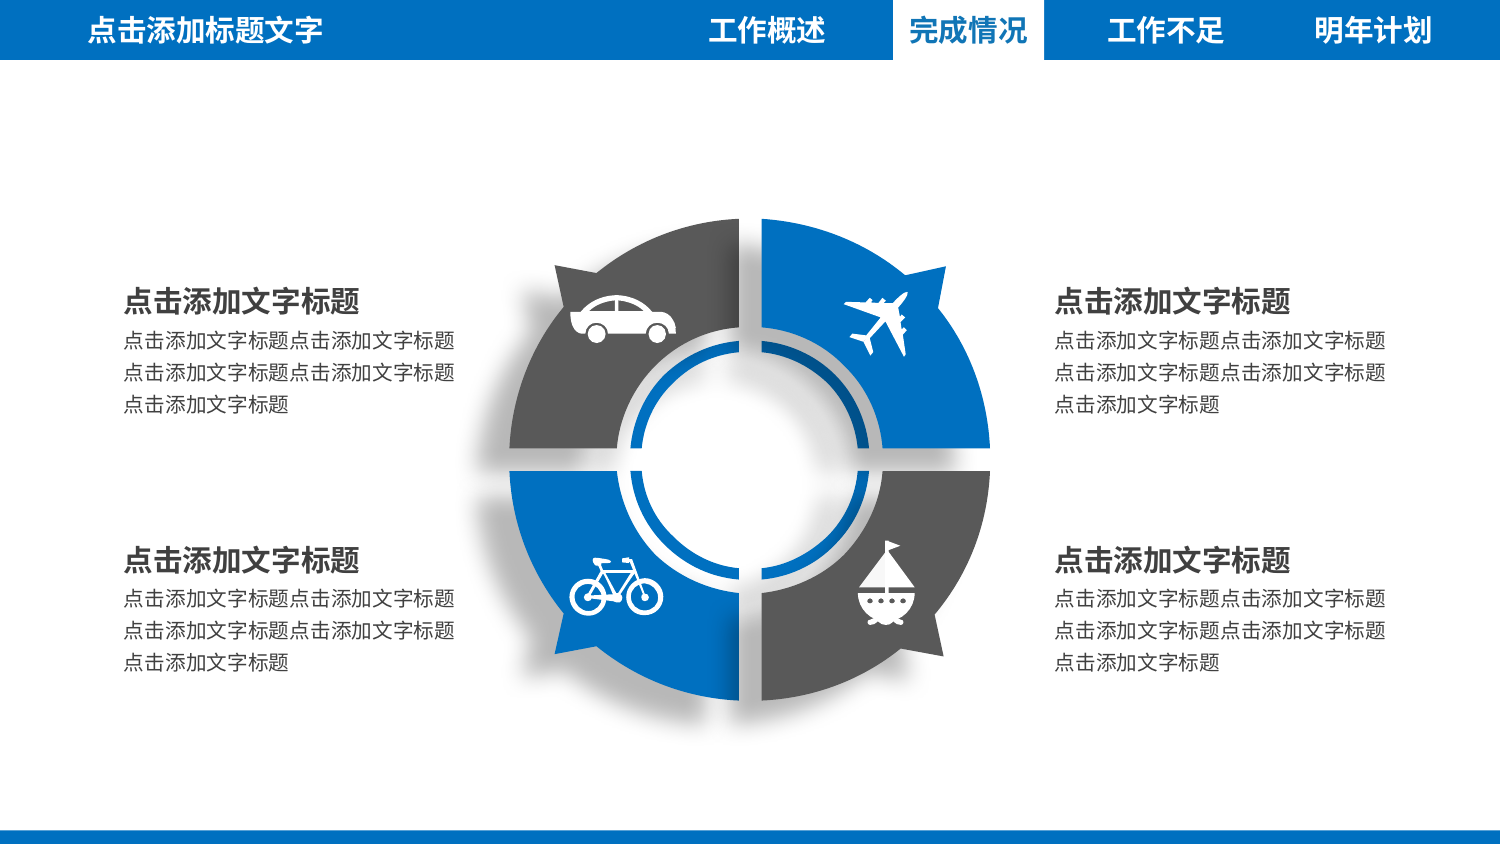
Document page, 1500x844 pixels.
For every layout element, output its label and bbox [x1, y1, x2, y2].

text_box [0, 0, 1500, 844]
